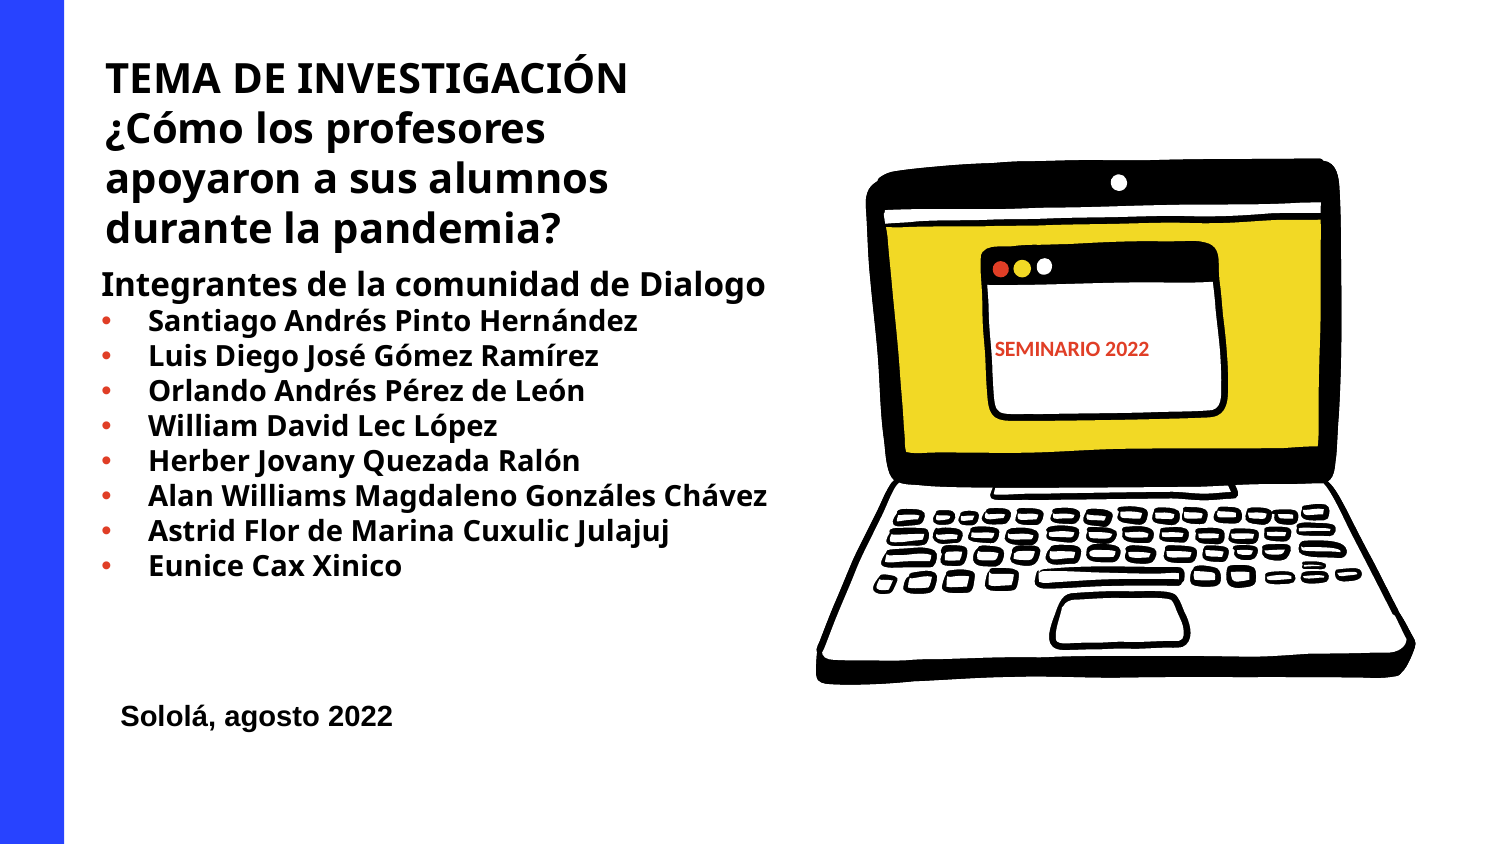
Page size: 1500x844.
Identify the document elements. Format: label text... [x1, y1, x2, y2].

text_box Sololá, agosto 2022 [105, 690, 856, 740]
text_box [0, 0, 65, 844]
text_box Integrantes de la comunidad de Dialogo Santiago Andrés Pinto Hernández Luis Diego José Gómez Ramírez Orlando Andrés Pérez de León William David Lec López Herber Jovany Quezada Ralón Alan Williams Magdaleno Gonzáles Chávez Astrid Flor de Marina Cuxulic Julajuj Eunice Cax Xinico [86, 255, 810, 590]
text_box TEMA DE INVESTIGACIÓN ¿Cómo los profesores apoyaron a sus alumnos durante la pandemia? [105, 51, 706, 252]
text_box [815, 158, 1416, 685]
